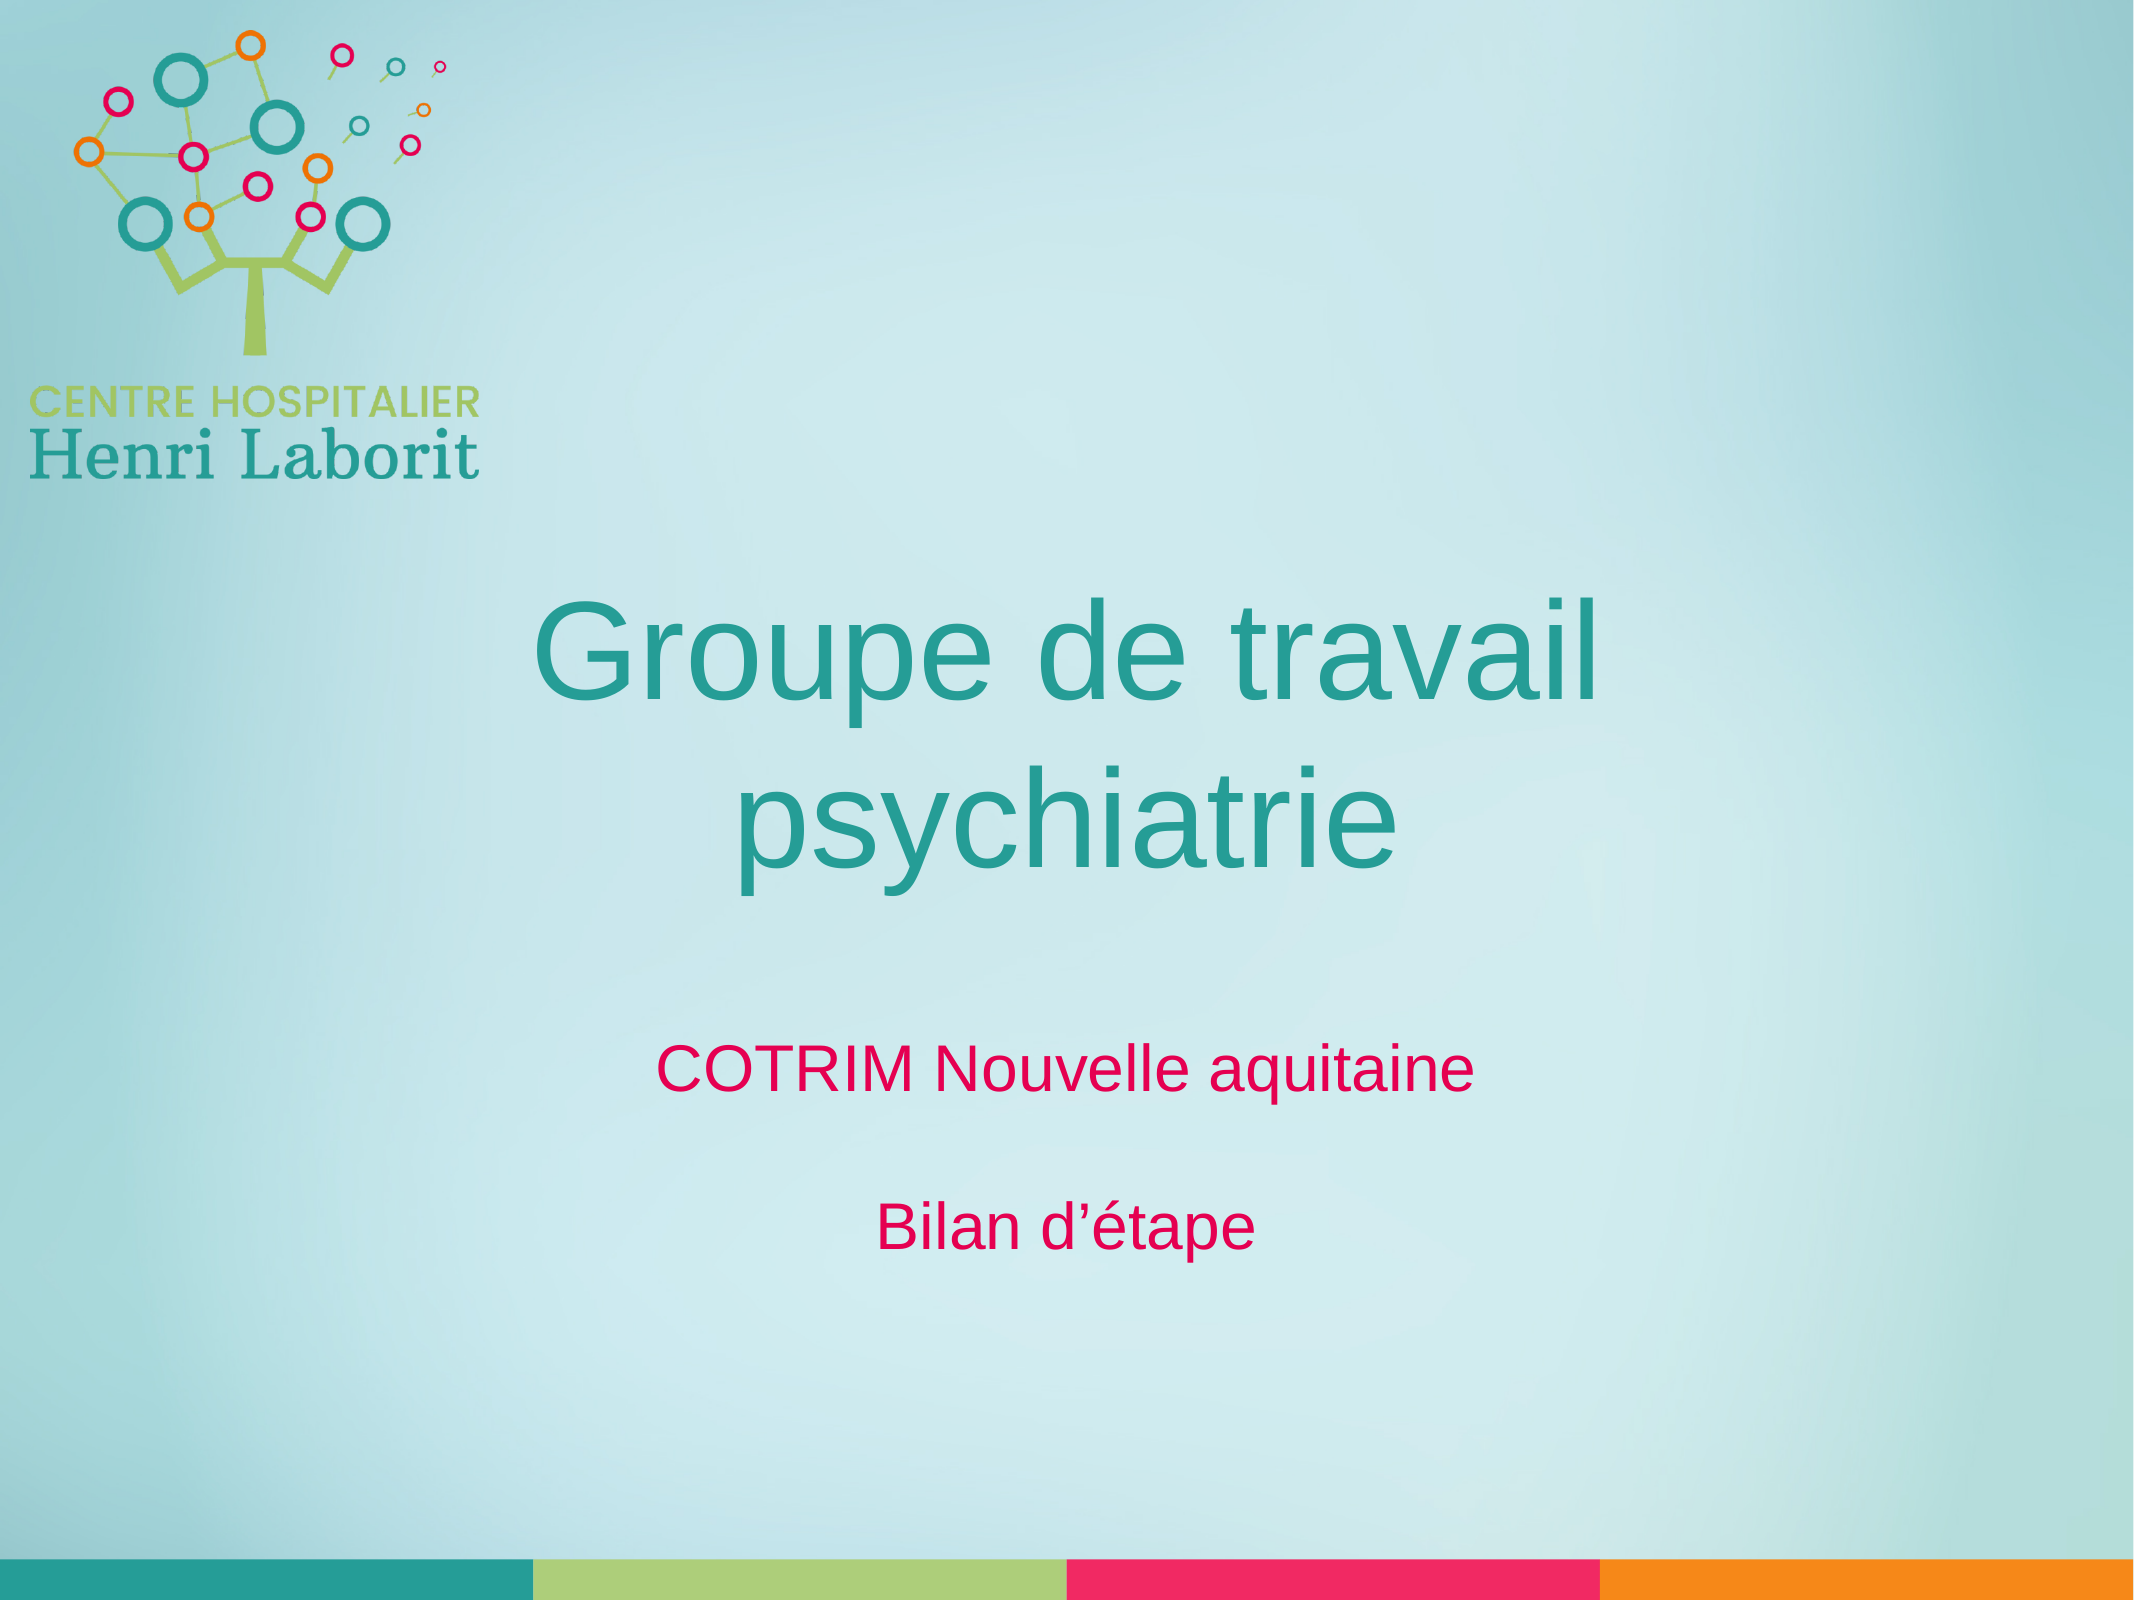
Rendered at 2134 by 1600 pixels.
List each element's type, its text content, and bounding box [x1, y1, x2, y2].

list COTRIM Nouvelle aquitaine Bilan d’étape [207, 1016, 1926, 1274]
picture [0, 0, 2134, 1559]
title Groupe de travail psychiatrie [207, 549, 1926, 905]
